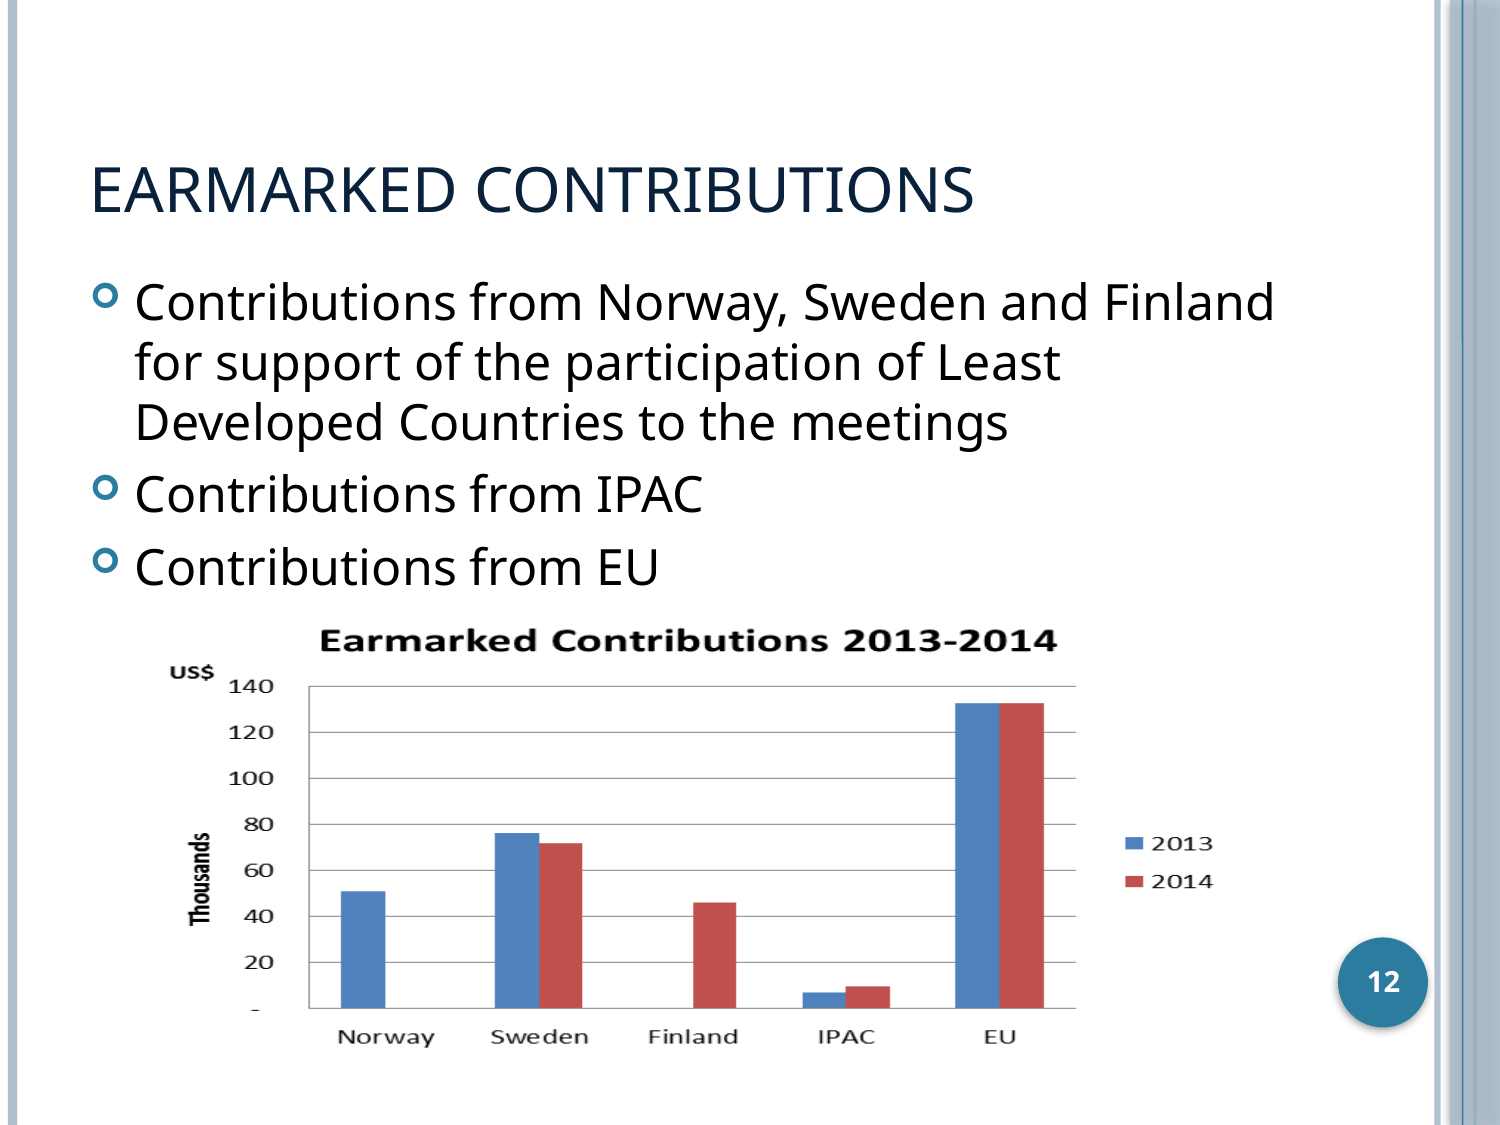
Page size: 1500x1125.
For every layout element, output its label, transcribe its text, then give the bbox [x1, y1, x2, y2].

picture [133, 601, 1244, 1063]
list Contributions from Norway, Sweden and Finland for support of the participation of Least Developed Countries to the meetings Contributions from IPAC Contributions from EU [75, 262, 1300, 1062]
slide_number 12 [1333, 940, 1434, 1027]
title Earmarked Contributions [75, 45, 1300, 233]
